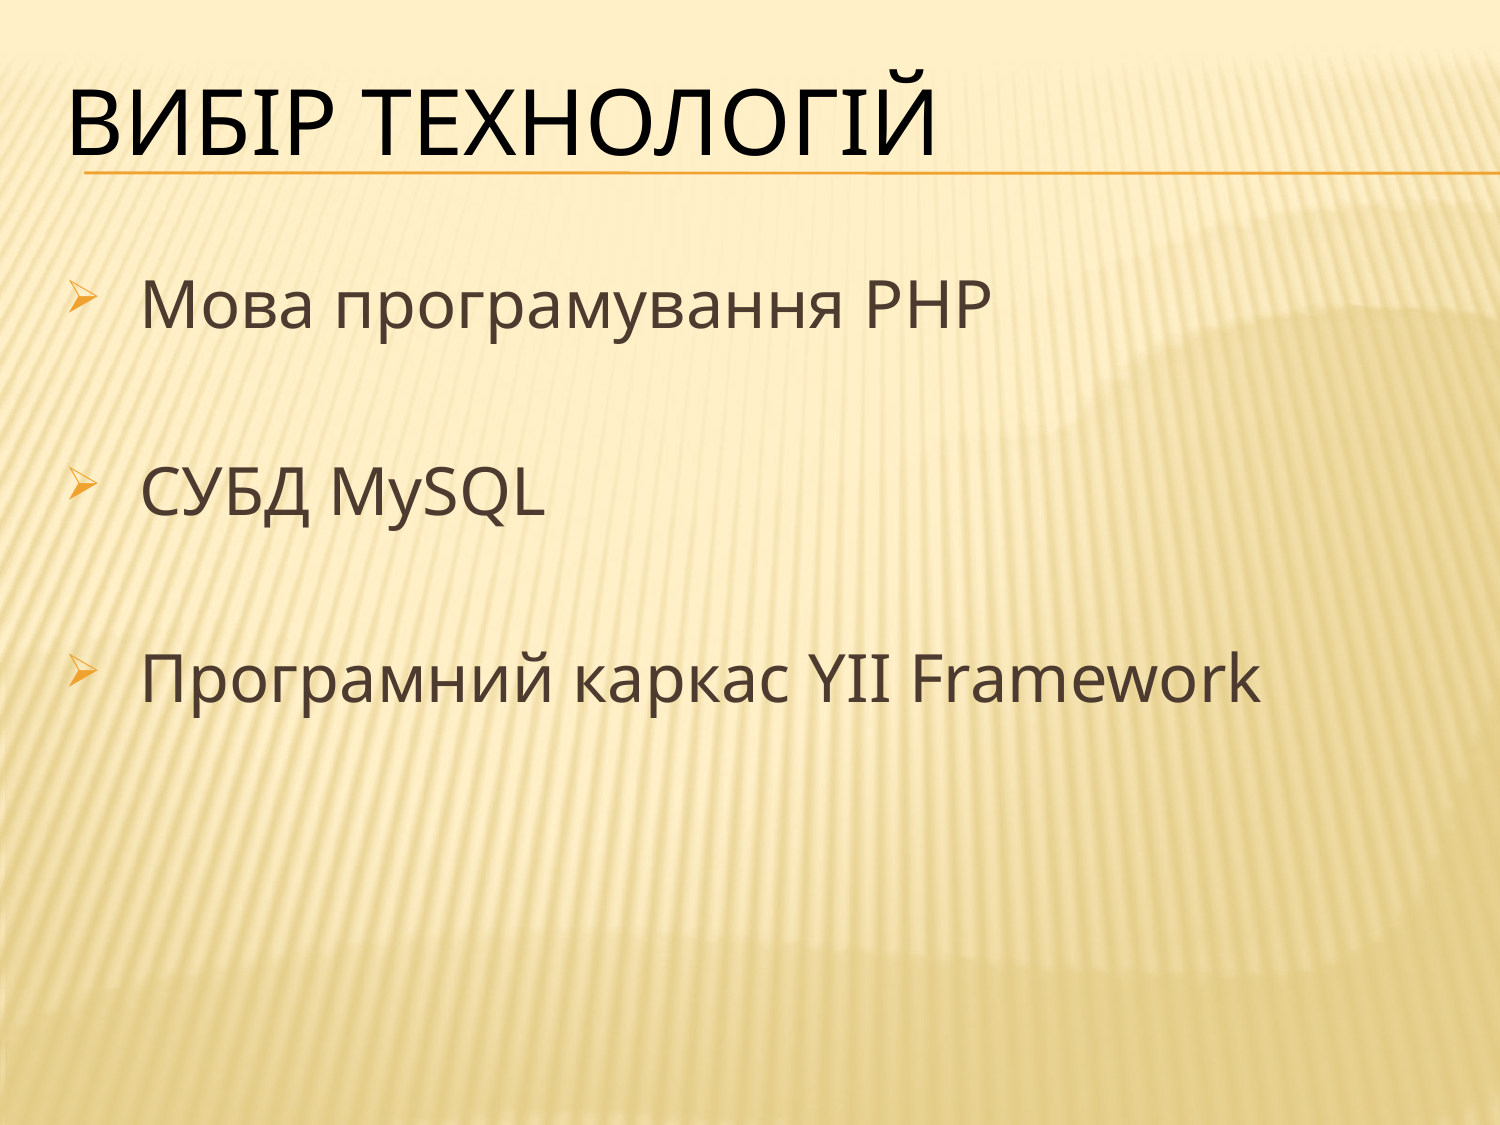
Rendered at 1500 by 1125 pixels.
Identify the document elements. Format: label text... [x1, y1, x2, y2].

title Вибір технологій [50, 50, 1475, 188]
list Мова програмування PHP СУБД MySQL Програмний каркас YII Framework [50, 254, 1475, 998]
